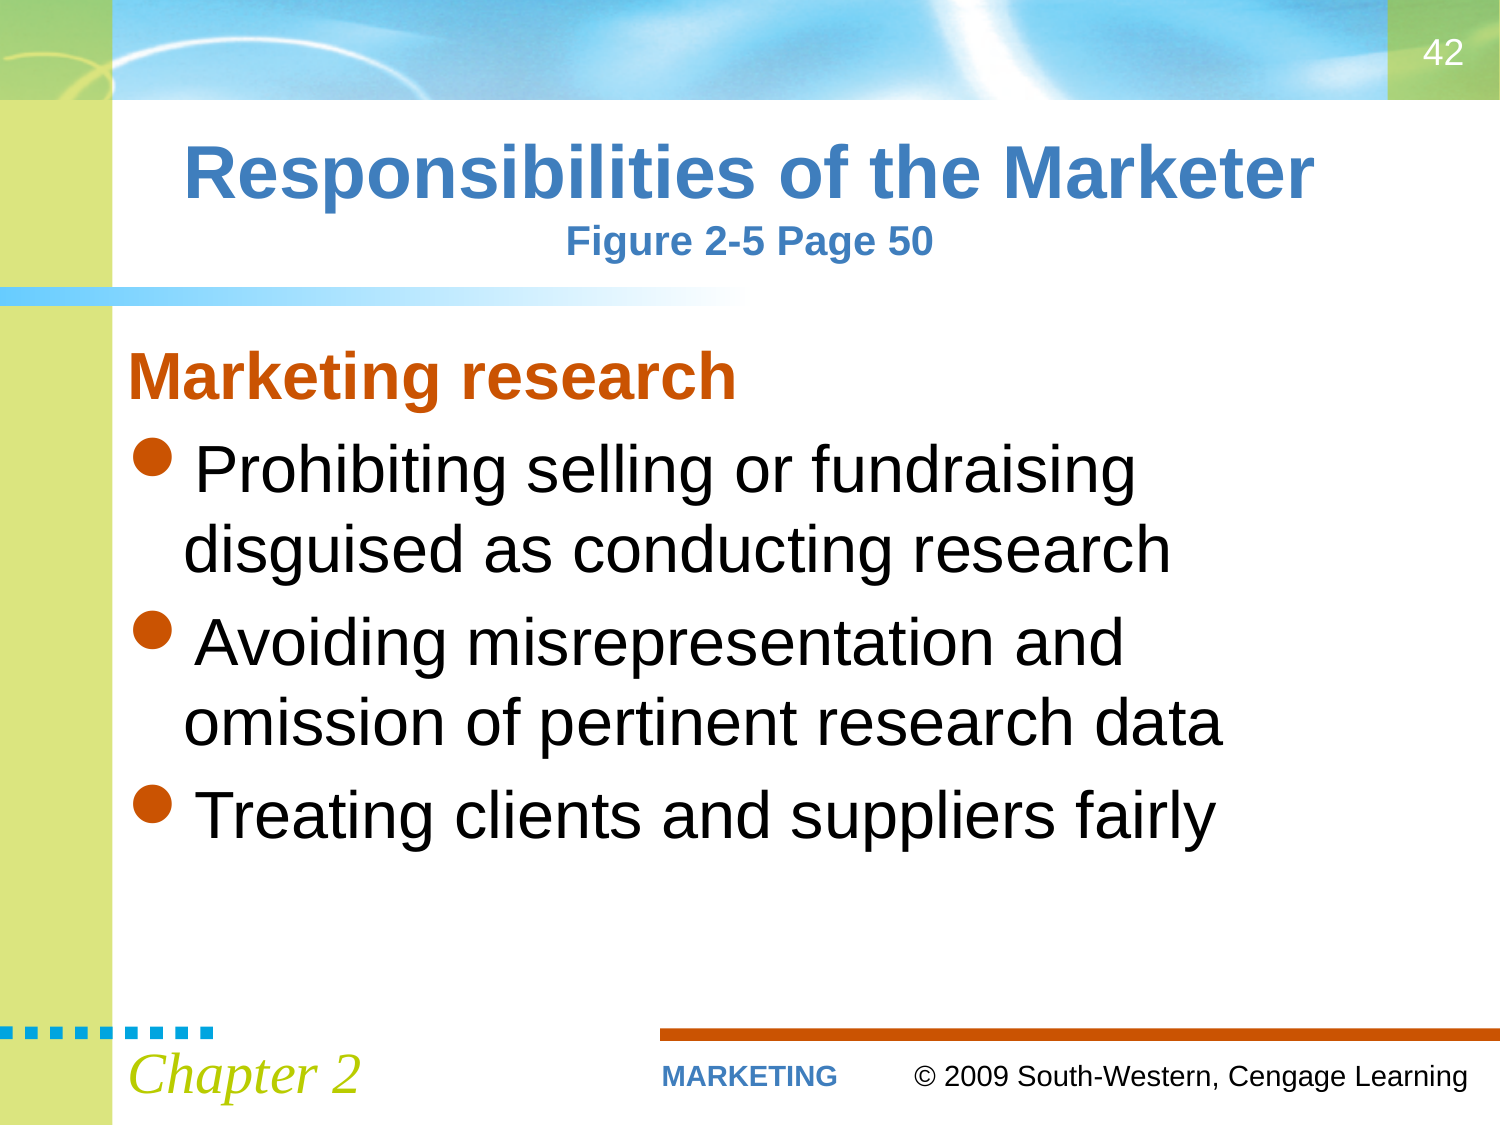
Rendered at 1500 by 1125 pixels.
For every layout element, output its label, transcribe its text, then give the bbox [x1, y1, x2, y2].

title Responsibilities of the Marketer Figure 2-5 Page 50 [112, 99, 1388, 288]
slide_number 42 [1387, 0, 1500, 101]
footer Chapter 2 [112, 1012, 638, 1113]
list Marketing research Prohibiting selling or fundraising disguised as conducting research Avoiding misrepresentation and omission of pertinent research data Treating clients and suppliers fairly [112, 324, 1388, 1001]
